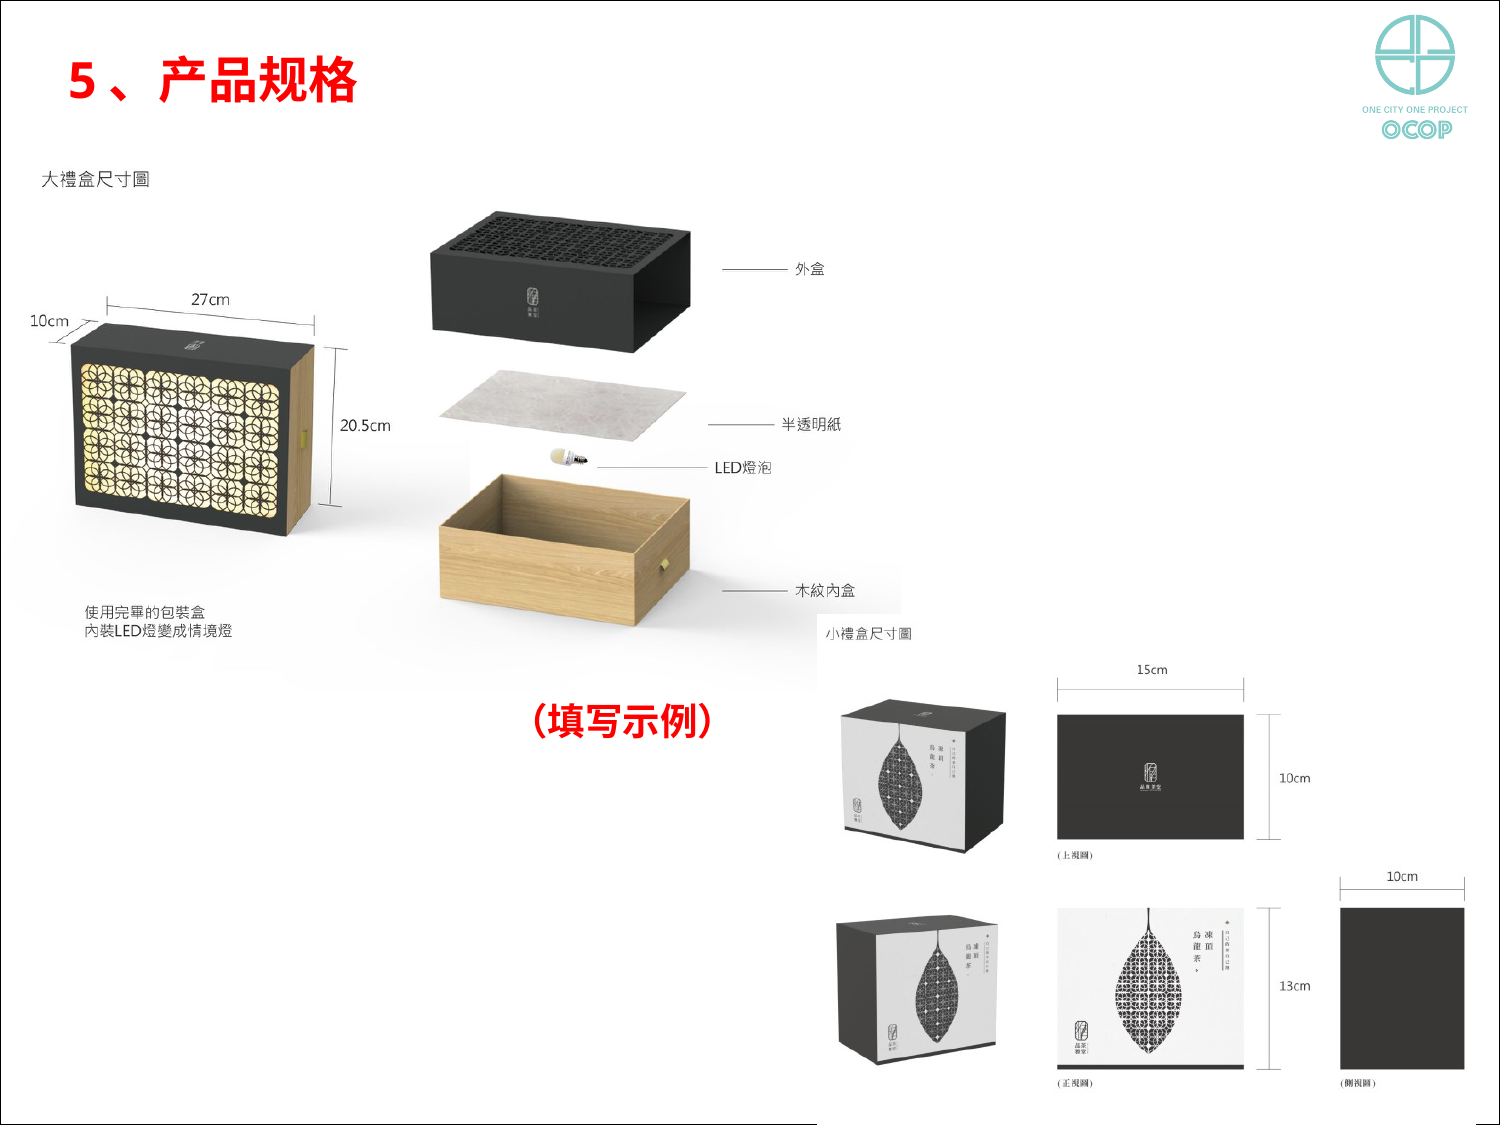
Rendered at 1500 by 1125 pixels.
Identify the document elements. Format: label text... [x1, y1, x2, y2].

text_box [0, 0, 1500, 1125]
text_box [817, 614, 1477, 1125]
picture [1331, 0, 1500, 175]
text_box （填写示例） [495, 690, 818, 751]
